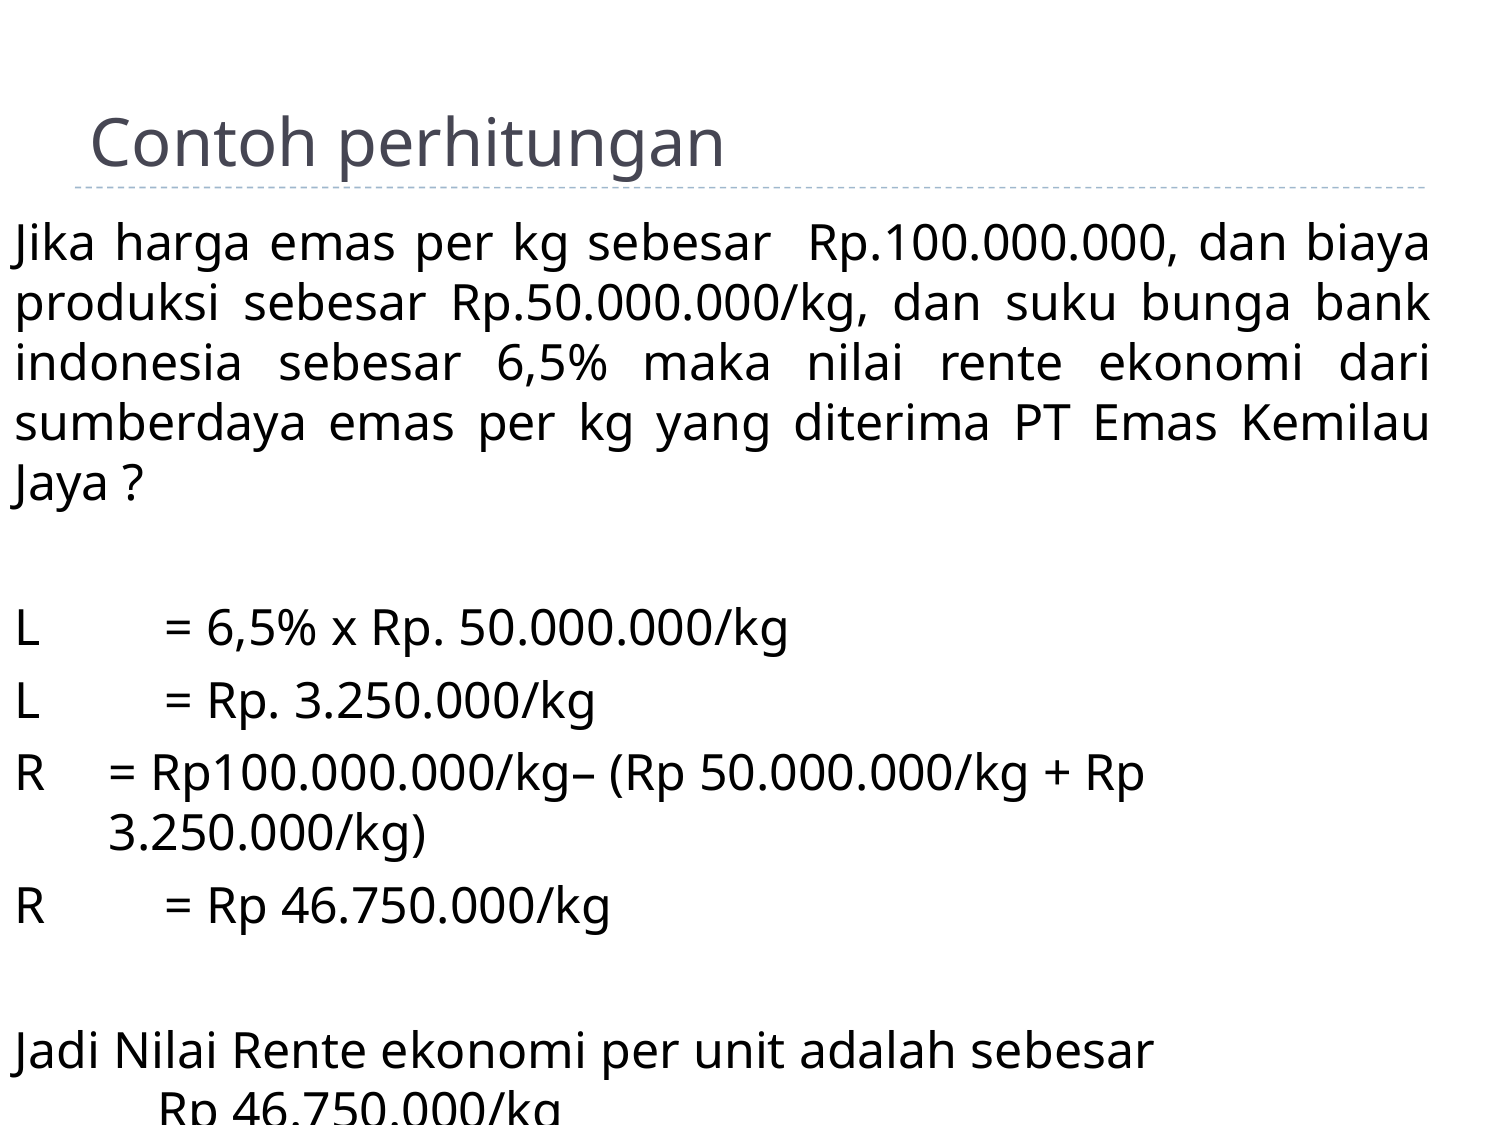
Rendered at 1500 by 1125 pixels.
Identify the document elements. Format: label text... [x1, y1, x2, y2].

title Contoh perhitungan [75, 24, 1425, 188]
list Jika harga emas per kg sebesar Rp.100.000.000, dan biaya produksi sebesar Rp.50.000.000/kg, dan suku bunga bank indonesia sebesar 6,5% maka nilai rente ekonomi dari sumberdaya emas per kg yang diterima PT Emas Kemilau Jaya ? L = 6,5% x Rp. 50.000.000/kg L = Rp. 3.250.000/kg R = Rp100.000.000/kg– (Rp 50.000.000/kg + Rp 3.250.000/kg) R = Rp 46.750.000/kg Jadi Nilai Rente ekonomi per unit adalah sebesar Rp 46.750.000/kg [0, 203, 1447, 1125]
